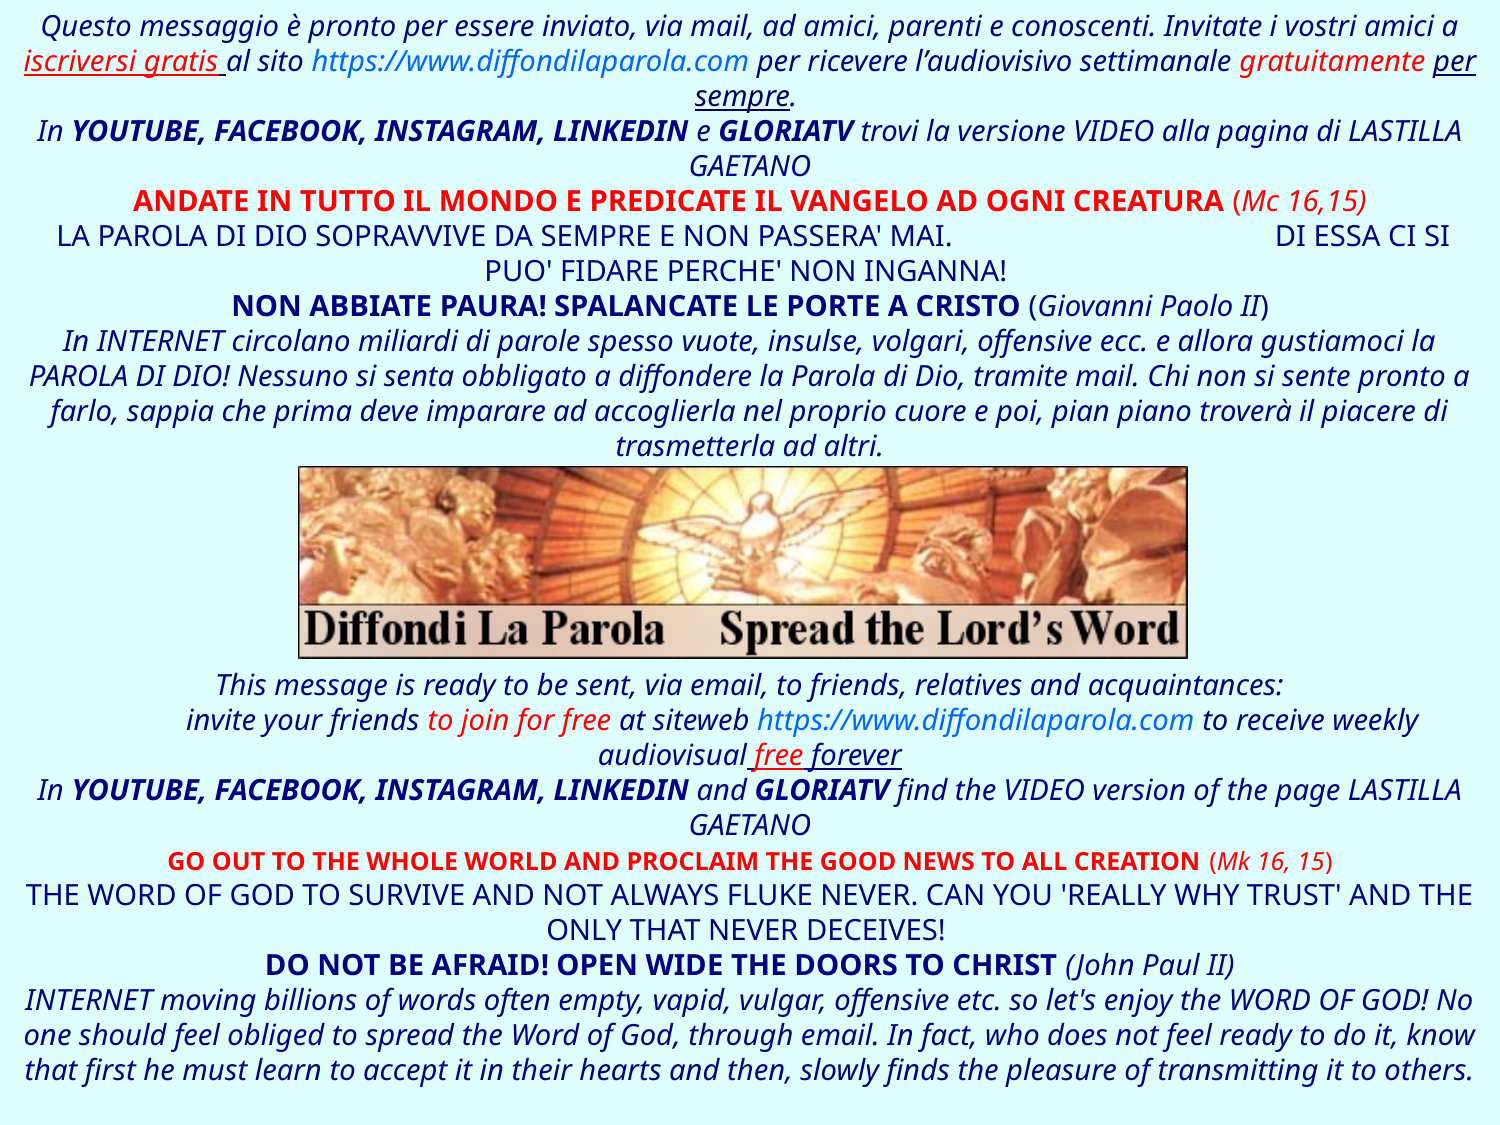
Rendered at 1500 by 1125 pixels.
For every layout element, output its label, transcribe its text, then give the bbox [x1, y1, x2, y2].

text_box Questo messaggio è pronto per essere inviato, via mail, ad amici, parenti e conoscenti. Invitate i vostri amici a iscriversi gratis al sito https://www.diffondilaparola.com per ricevere l’audiovisivo settimanale gratuitamente per sempre. In YOUTUBE, FACEBOOK, INSTAGRAM, LINKEDIN e GLORIATV trovi la versione VIDEO alla pagina di LASTILLA GAETANO ANDATE IN TUTTO IL MONDO E PREDICATE IL VANGELO AD OGNI CREATURA (Mc 16,15) LA PAROLA DI DIO SOPRAVVIVE DA SEMPRE E NON PASSERA' MAI. DI ESSA CI SI PUO' FIDARE PERCHE' NON INGANNA! NON ABBIATE PAURA! SPALANCATE LE PORTE A CRISTO (Giovanni Paolo II) In INTERNET circolano miliardi di parole spesso vuote, insulse, volgari, offensive ecc. e allora gustiamoci la PAROLA DI DIO! Nessuno si senta obbligato a diffondere la Parola di Dio, tramite mail. Chi non si sente pronto a farlo, sappia che prima deve imparare ad accoglierla nel proprio cuore e poi, pian piano troverà il piacere di trasmetterla ad altri. This message is ready to be sent, via email, to friends, relatives and acquaintances: invite your friends to join for free at siteweb https://www.diffondilaparola.com to receive weekly audiovisual free forever In YOUTUBE, FACEBOOK, INSTAGRAM, LINKEDIN and GLORIATV find the VIDEO version of the page LASTILLA GAETANO GO OUT TO THE WHOLE WORLD AND PROCLAIM THE GOOD NEWS TO ALL CREATION (Mk 16, 15) THE WORD OF GOD TO SURVIVE AND NOT ALWAYS FLUKE NEVER. CAN YOU 'REALLY WHY TRUST' AND THE ONLY THAT NEVER DECEIVES! DO NOT BE AFRAID! OPEN WIDE THE DOORS TO CHRIST (John Paul II) INTERNET moving billions of words often empty, vapid, vulgar, offensive etc. so let's enjoy the WORD OF GOD! No one should feel obliged to spread the Word of God, through email. In fact, who does not feel ready to do it, know that first he must learn to accept it in their hearts and then, slowly finds the pleasure of transmitting it to others. [0, 0, 1500, 1094]
picture [298, 466, 1188, 659]
